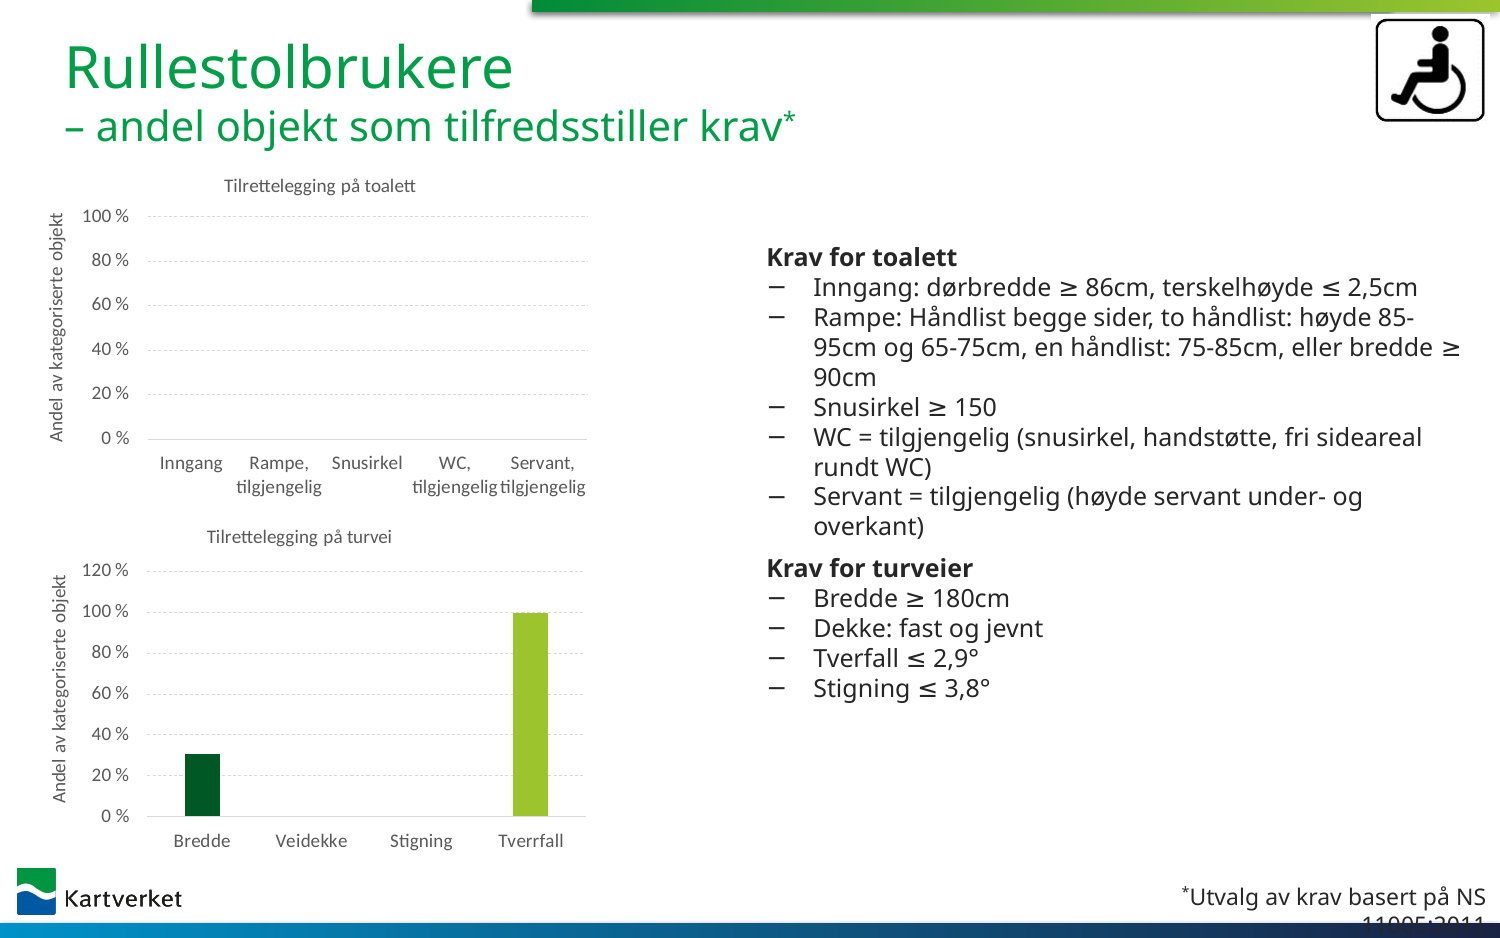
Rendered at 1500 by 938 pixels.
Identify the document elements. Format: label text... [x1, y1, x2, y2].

picture [1371, 13, 1491, 127]
text_box Krav for turveier Bredde ≥ 180cm Dekke: fast og jevnt Tverfall ≤ 2,9° Stigning ≤ 3,8° [751, 545, 1483, 710]
picture [41, 520, 597, 859]
text_box *Utvalg av krav basert på NS 11005:2011 [1068, 873, 1500, 938]
text_box Krav for toalett Inngang: dørbredde ≥ 86cm, terskelhøyde ≤ 2,5cm Rampe: Håndlist begge sider, to håndlist: høyde 85-95cm og 65-75cm, en håndlist: 75-85cm, eller bredde ≥ 90cm Snusirkel ≥ 150 WC = tilgjengelig (snusirkel, handstøtte, fri sideareal rundt WC) Servant = tilgjengelig (høyde servant under- og overkant) [751, 234, 1483, 545]
picture [41, 166, 598, 505]
text_box Rullestolbrukere – andel objekt som tilfredsstiller krav* [49, 14, 1431, 158]
